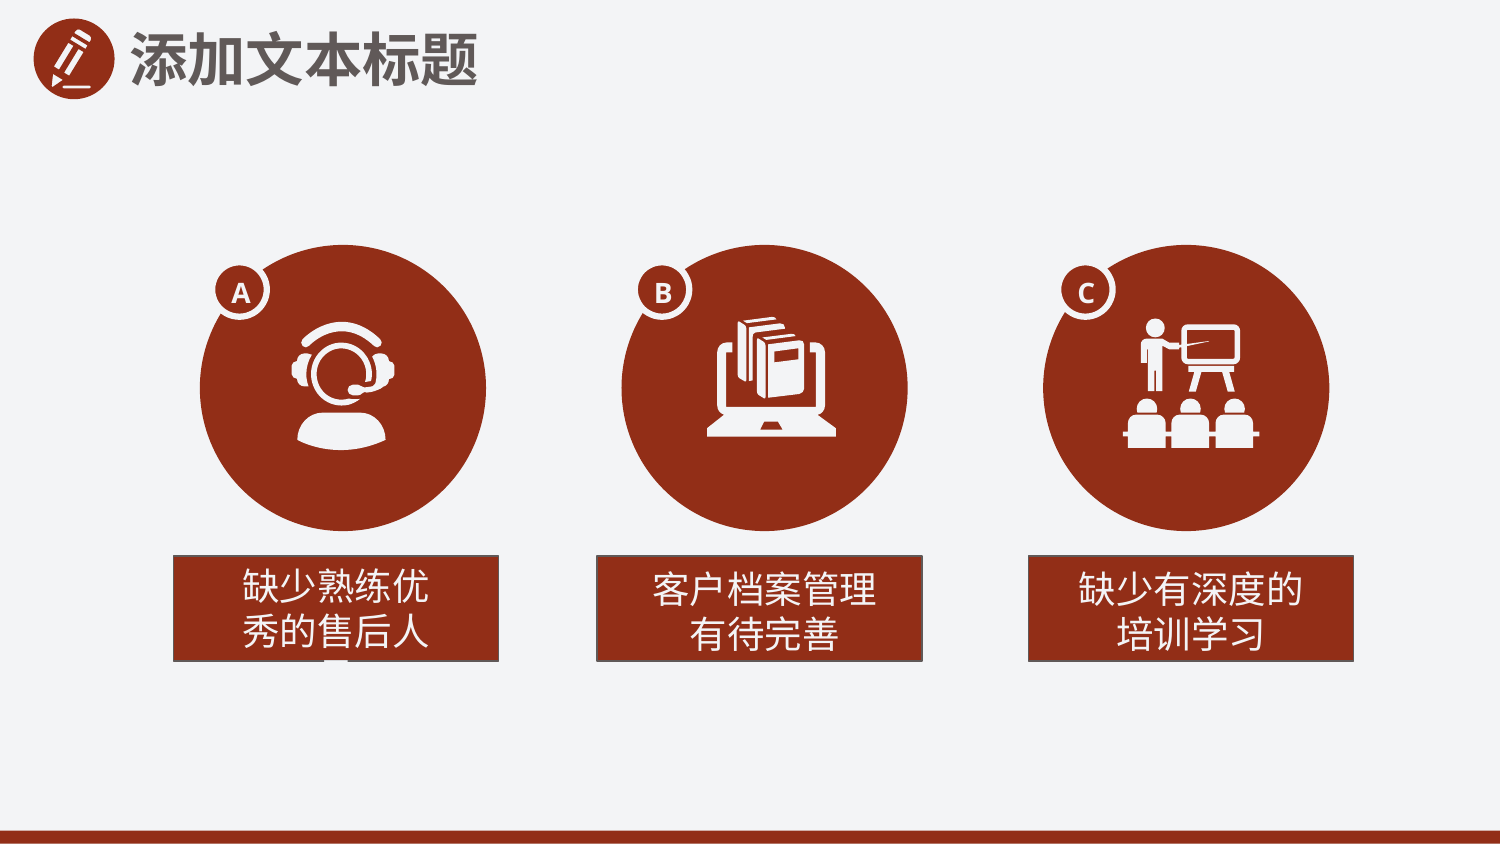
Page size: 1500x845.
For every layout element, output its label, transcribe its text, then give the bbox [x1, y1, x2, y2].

text_box [748, 323, 785, 382]
text_box 客户档案管理有待完善 [621, 558, 908, 664]
text_box [460, 555, 499, 662]
text_box [756, 338, 766, 399]
text_box 缺少有深度的培训学习 [1058, 558, 1324, 664]
text_box [1136, 398, 1158, 413]
text_box [1028, 555, 1354, 662]
text_box C [1058, 262, 1113, 317]
text_box [743, 316, 777, 324]
text_box [762, 333, 796, 340]
text_box B [634, 262, 690, 317]
text_box [707, 342, 836, 437]
text_box [621, 244, 908, 532]
text_box [596, 555, 923, 662]
text_box [311, 342, 372, 406]
text_box A [212, 262, 267, 317]
text_box [347, 353, 395, 396]
text_box [291, 353, 312, 387]
text_box [173, 555, 212, 662]
text_box [1043, 244, 1330, 532]
text_box [199, 244, 487, 532]
text_box [33, 18, 115, 100]
text_box [301, 321, 382, 348]
text_box [1180, 398, 1201, 413]
text_box [768, 340, 805, 398]
text_box [297, 412, 386, 451]
text_box 添加文本标题 [114, 15, 969, 101]
text_box [1122, 414, 1260, 448]
text_box [0, 830, 1500, 844]
text_box [1224, 398, 1245, 413]
text_box [1140, 318, 1241, 392]
text_box 缺少熟练优秀的售后人员 [212, 555, 460, 706]
text_box [737, 321, 747, 382]
